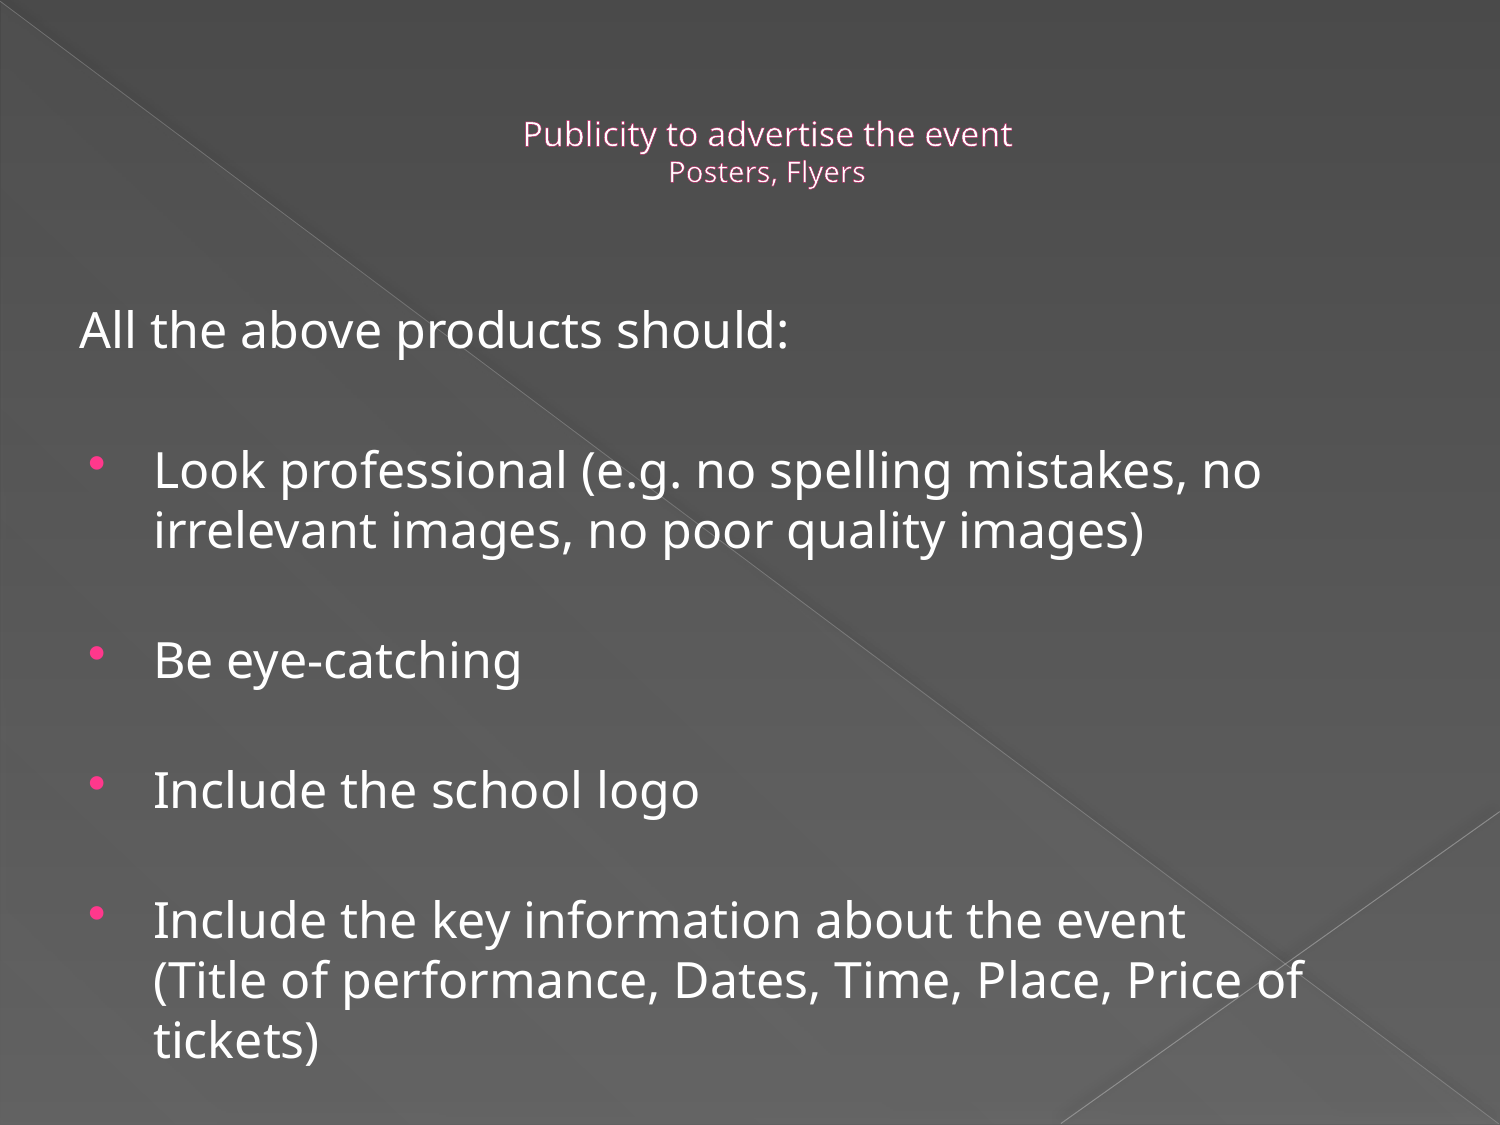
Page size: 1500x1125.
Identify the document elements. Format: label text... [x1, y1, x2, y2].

title Publicity to advertise the event Posters, Flyers [75, 104, 1425, 197]
list All the above products should: Look professional (e.g. no spelling mistakes, no irrelevant images, no poor quality images) Be eye-catching Include the school logo Include the key information about the event (Title of performance, Dates, Time, Place, Price of tickets) [64, 290, 1436, 1034]
